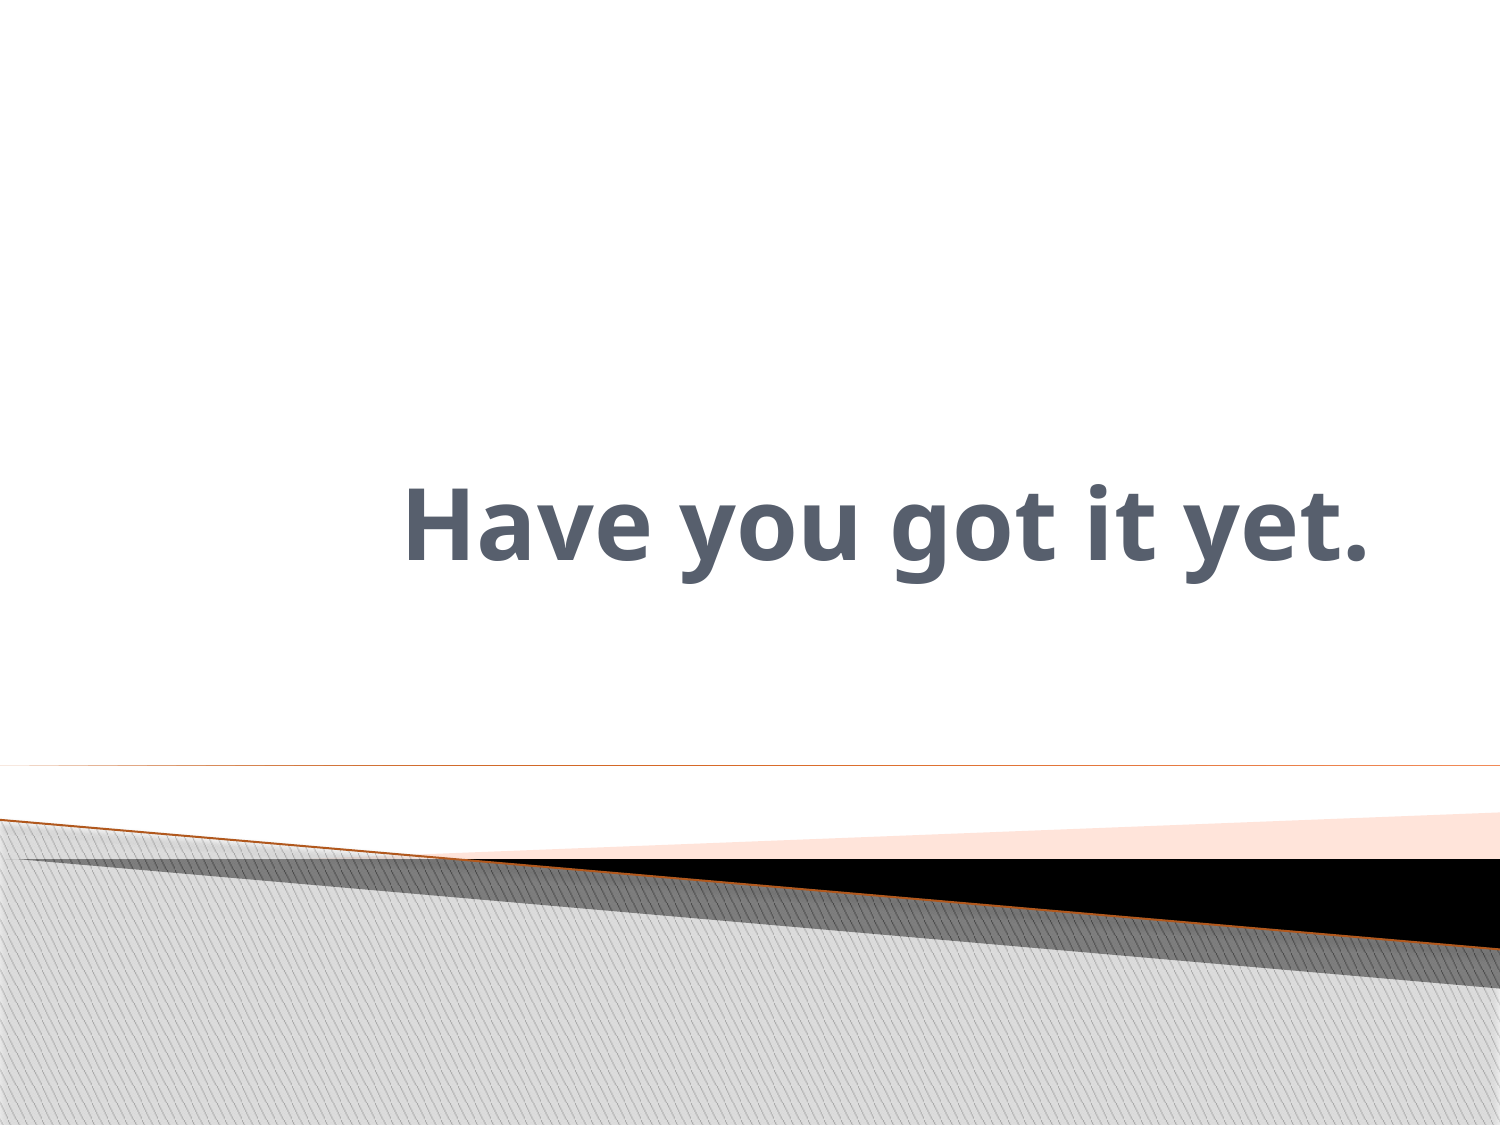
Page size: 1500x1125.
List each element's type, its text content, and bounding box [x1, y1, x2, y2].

title Have you got it yet. [112, 287, 1388, 588]
picture [5, 859, 1500, 989]
